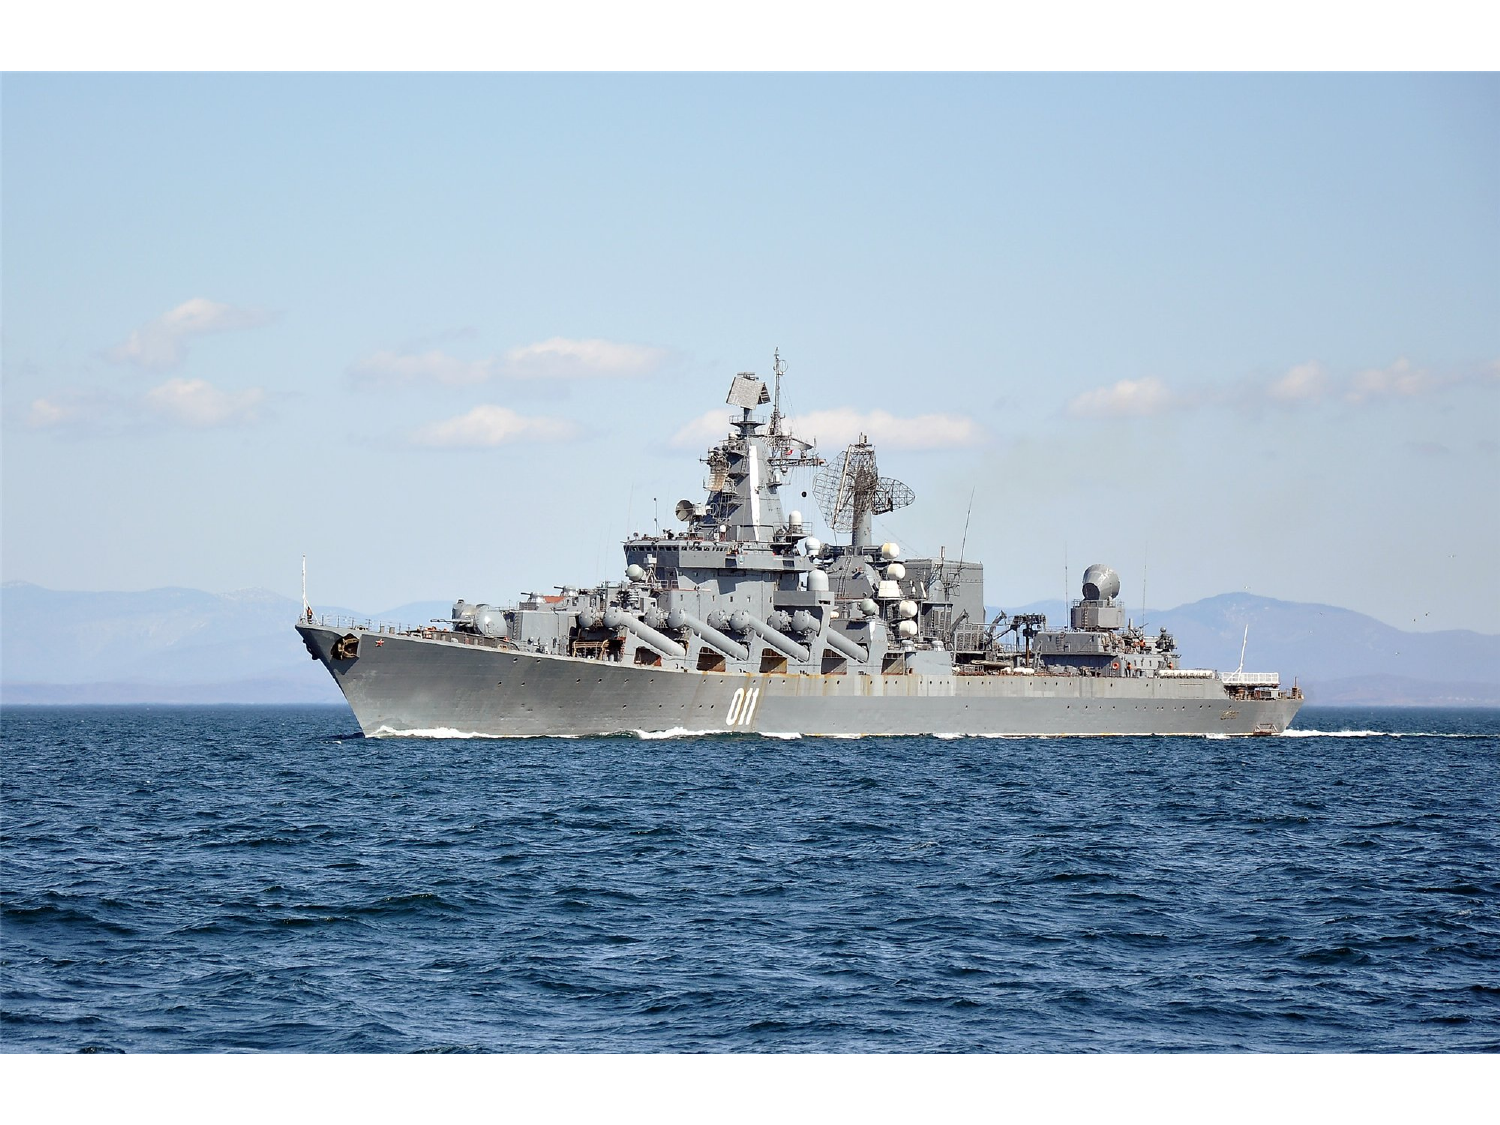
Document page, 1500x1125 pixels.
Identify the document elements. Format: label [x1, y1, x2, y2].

picture [0, 71, 1500, 1054]
